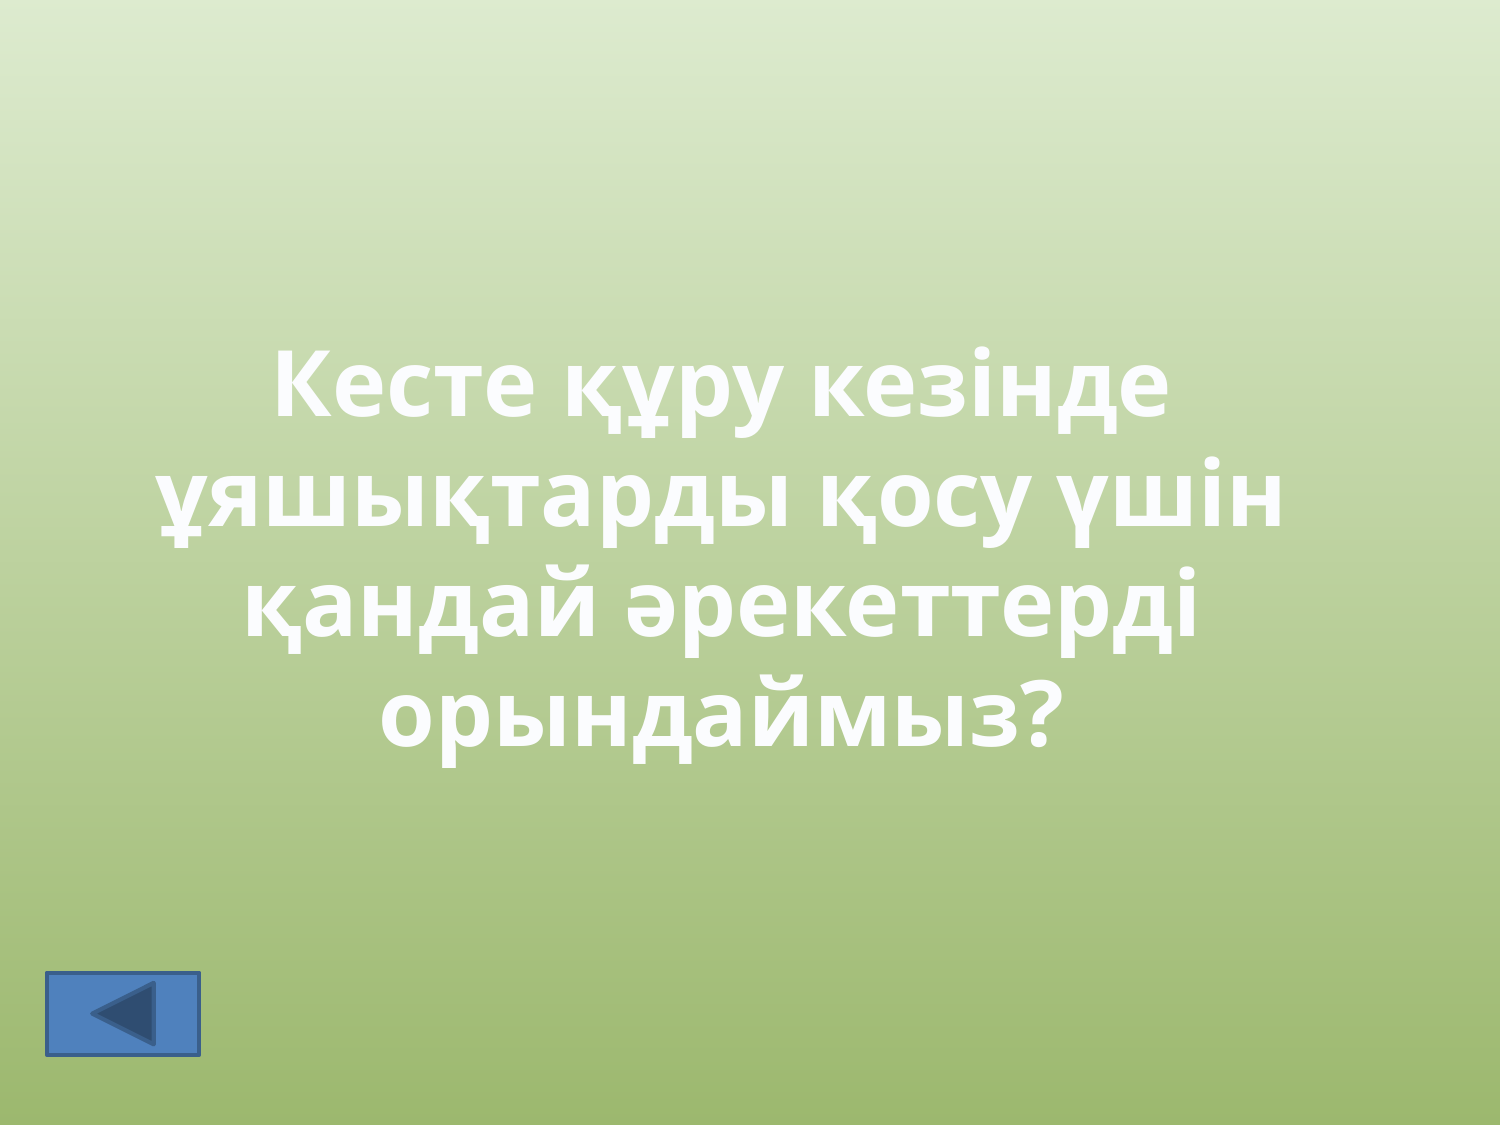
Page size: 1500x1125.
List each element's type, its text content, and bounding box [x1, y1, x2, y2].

text_box [45, 971, 201, 1057]
title Кесте құру кезінде ұяшықтарды қосу үшін қандай әрекеттерді орындаймыз? [46, 433, 1397, 657]
